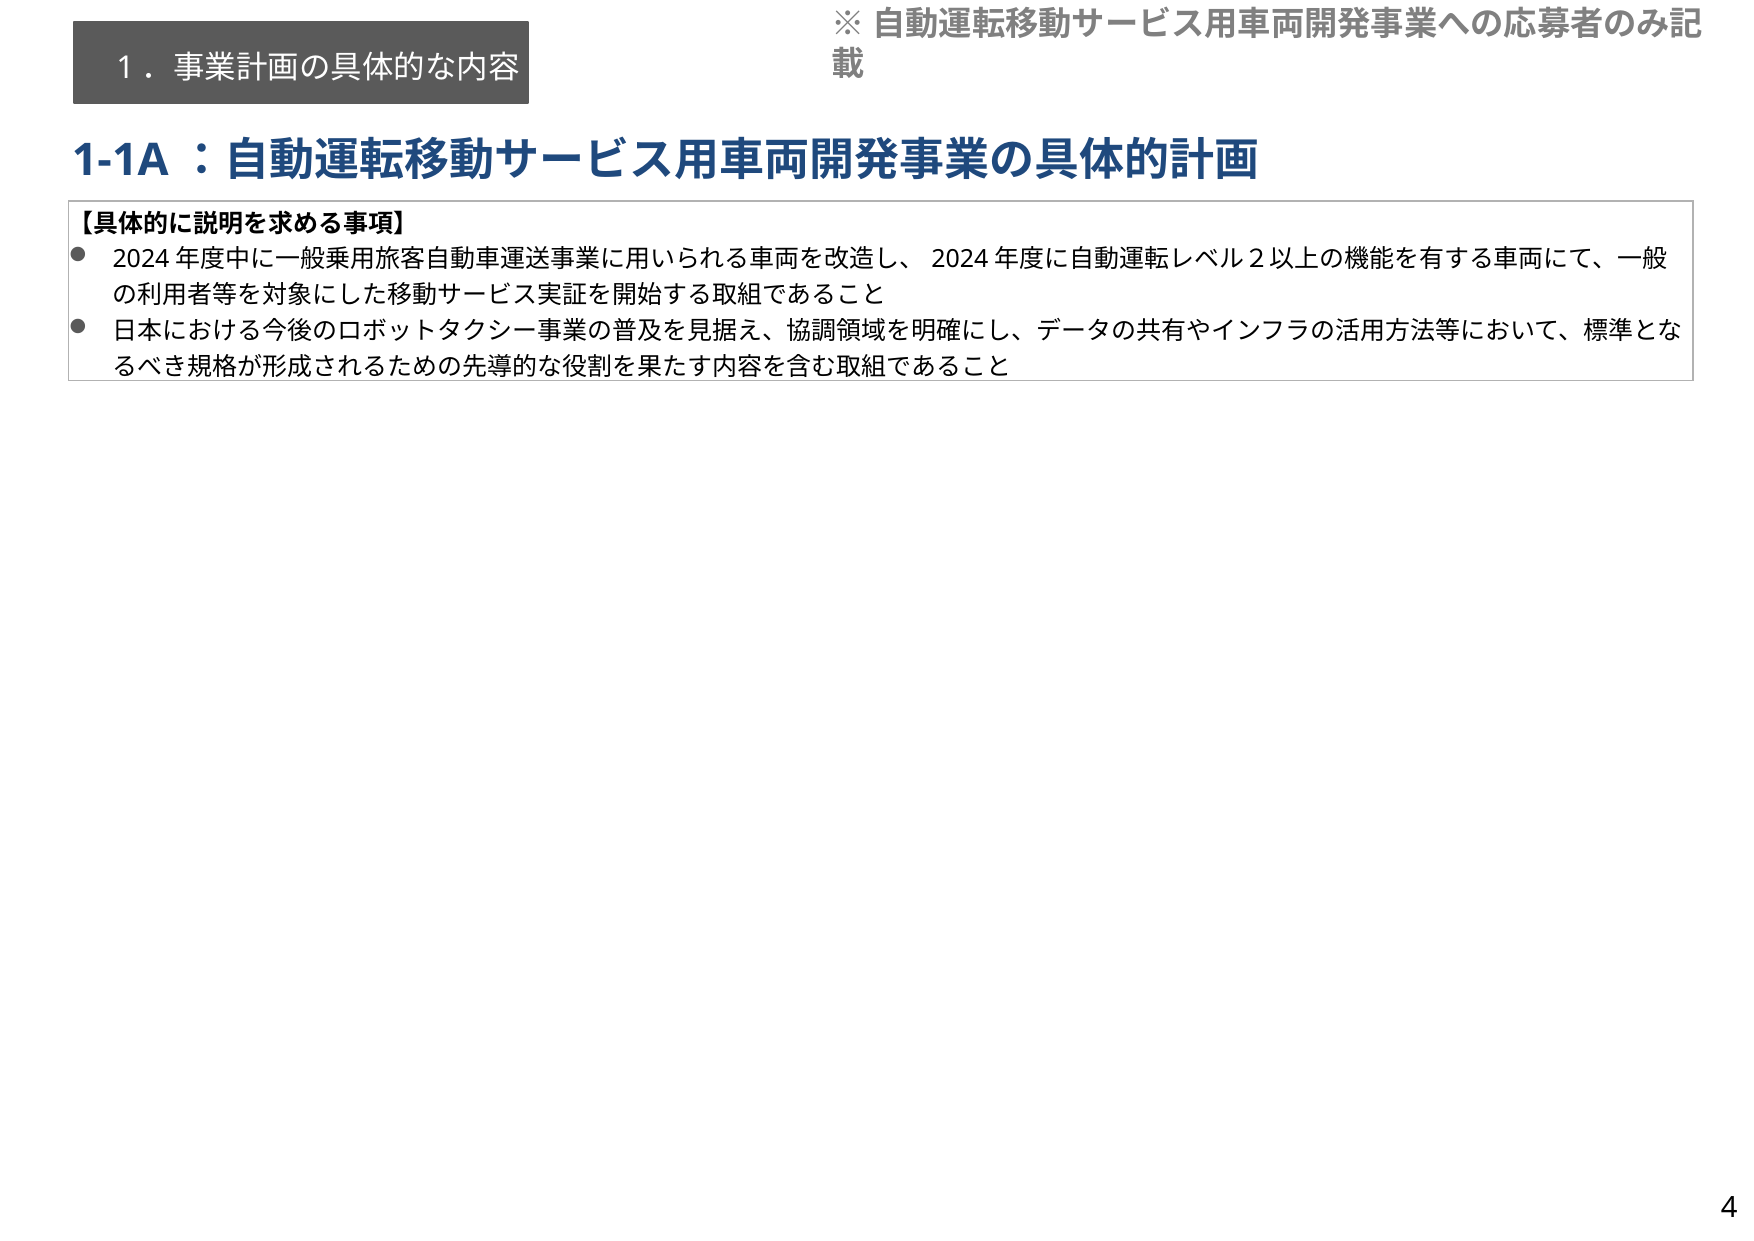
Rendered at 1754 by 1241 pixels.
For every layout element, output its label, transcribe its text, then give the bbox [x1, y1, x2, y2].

text_box 1．事業計画の具体的な内容 [74, 21, 528, 103]
text_box 【具体的に説明を求める事項】 2024年度中に一般乗用旅客自動車運送事業に用いられる車両を改造し、2024年度に自動運転レベル２以上の機能を有する車両にて、一般の利用者等を対象にした移動サービス実証を開始する取組であること 日本における今後のロボットタクシー事業の普及を見据え、協調領域を明確にし、データの共有やインフラの活用方法等において、標準となるべき規格が形成されるための先導的な役割を果たす内容を含む取組であること [68, 201, 1693, 381]
title 1-1A：自動運転移動サービス用車両開発事業の具体的計画 [71, 53, 1677, 201]
text_box 4 [1343, 1175, 1753, 1241]
text_box ※自動運転移動サービス用車両開発事業への応募者のみ記載 [831, 2, 1731, 82]
